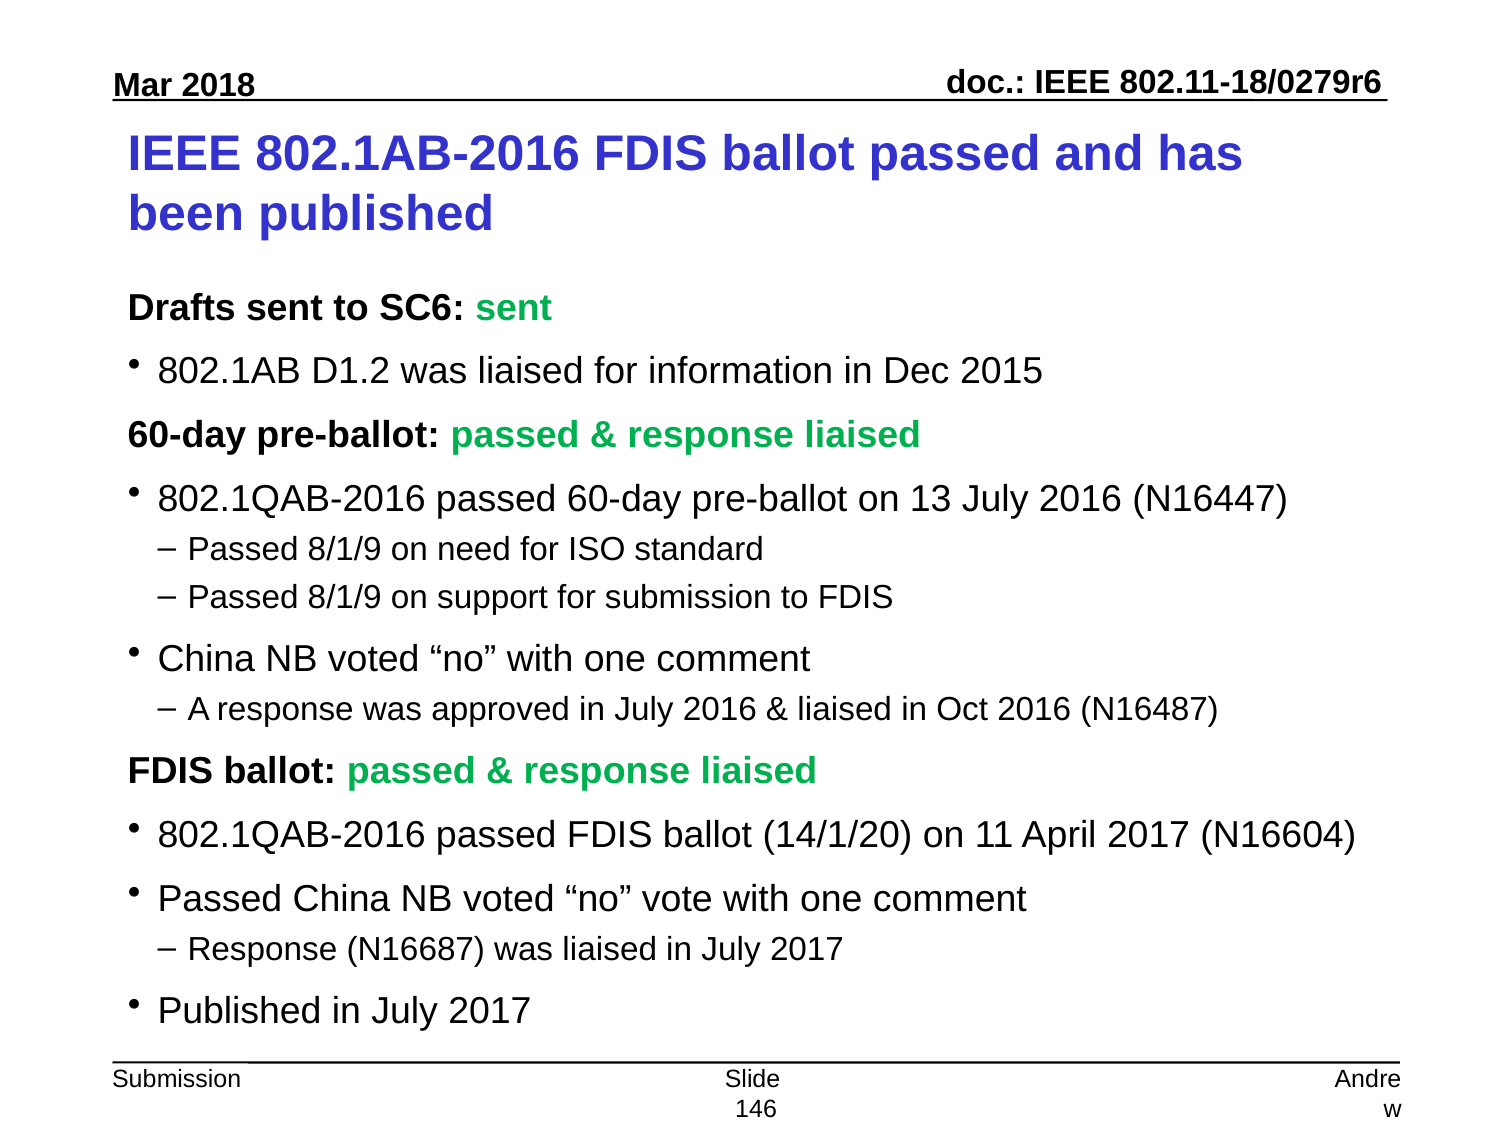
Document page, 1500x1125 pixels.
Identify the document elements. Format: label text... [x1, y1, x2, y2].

footer Andrew Myles, Cisco [1320, 1061, 1402, 1093]
list Drafts sent to SC6: sent 802.1AB D1.2 was liaised for information in Dec 2015 60-day pre-ballot: passed & response liaised 802.1QAB-2016 passed 60-day pre-ballot on 13 July 2016 (N16447) Passed 8/1/9 on need for ISO standard Passed 8/1/9 on support for submission to FDIS China NB voted “no” with one comment A response was approved in July 2016 & liaised in Oct 2016 (N16487) FDIS ballot: passed & response liaised 802.1QAB-2016 passed FDIS ballot (14/1/20) on 11 April 2017 (N16604) Passed China NB voted “no” vote with one comment Response (N16687) was liaised in July 2017 Published in July 2017 [112, 275, 1388, 950]
title IEEE 802.1AB-2016 FDIS ballot passed and has been published [112, 112, 1388, 275]
slide_number Slide 146 [709, 1061, 803, 1093]
